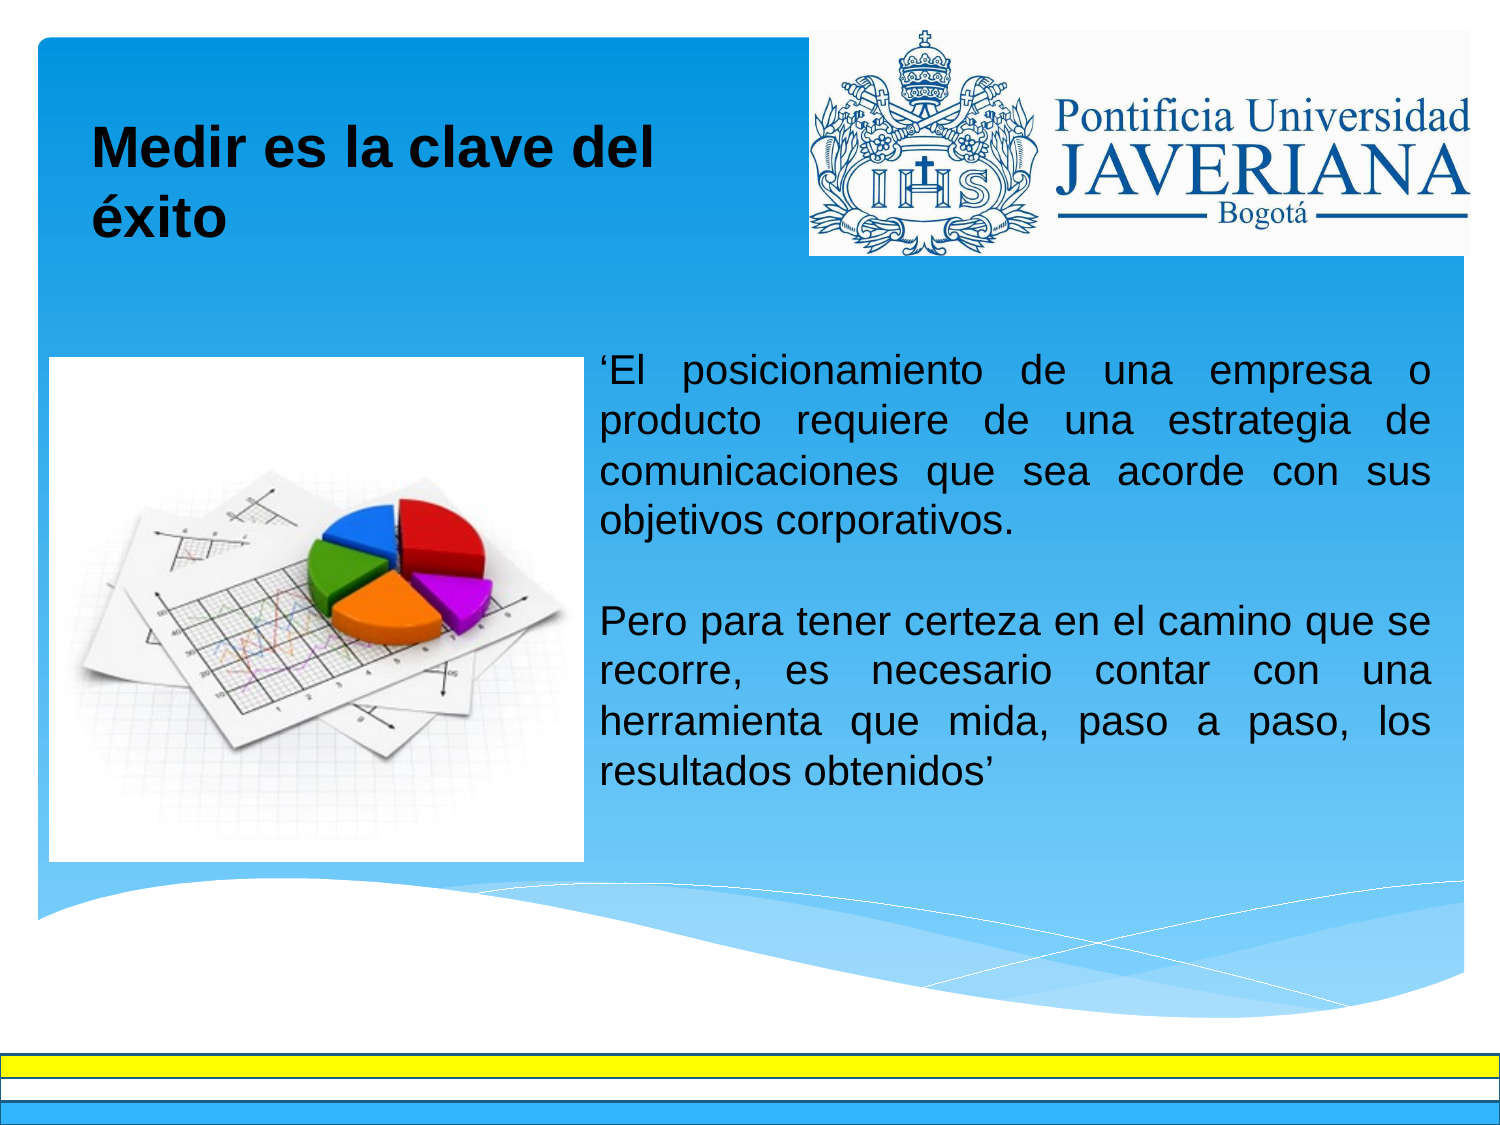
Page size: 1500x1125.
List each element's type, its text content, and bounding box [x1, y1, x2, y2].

text_box ‘El posicionamiento de una empresa o producto requiere de una estrategia de comunicaciones que sea acorde con sus objetivos corporativos. Pero para tener certeza en el camino que se recorre, es necesario contar con una herramienta que mida, paso a paso, los resultados obtenidos’ [584, 290, 1447, 801]
text_box [0, 1053, 1500, 1077]
picture [48, 357, 584, 862]
text_box Medir es la clave del éxito [76, 101, 802, 257]
picture [808, 30, 1471, 256]
text_box [0, 1077, 1500, 1103]
text_box [0, 1103, 1500, 1125]
text_box [0, 267, 1500, 642]
